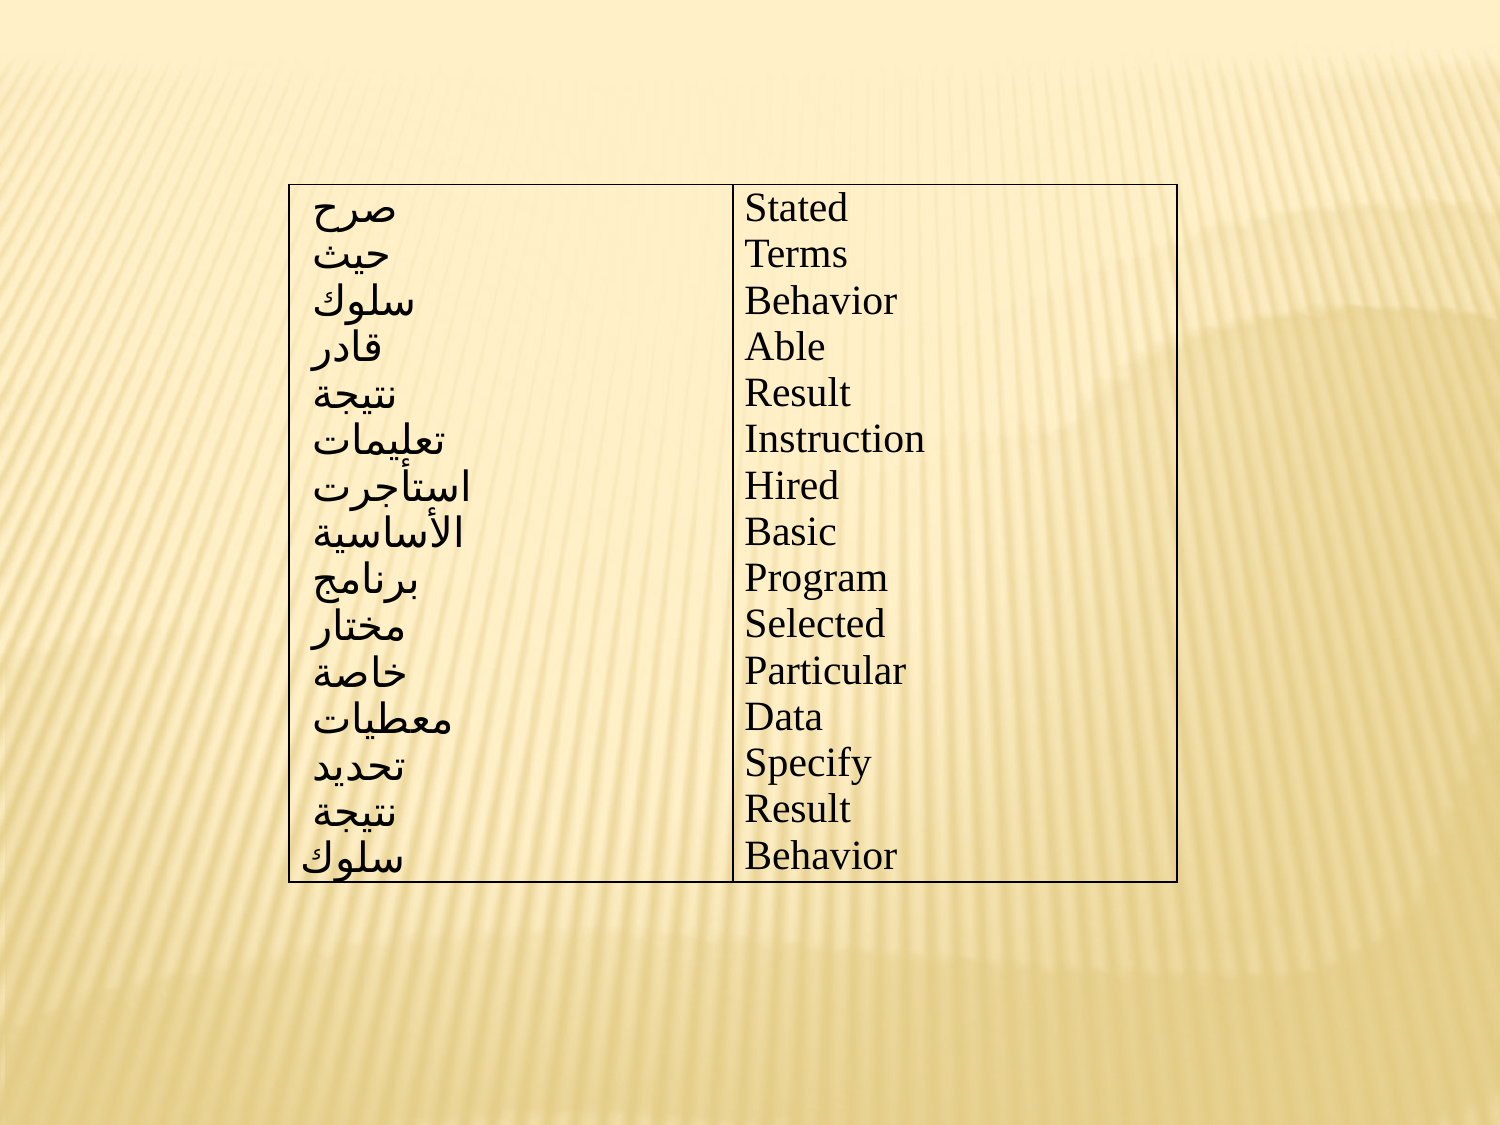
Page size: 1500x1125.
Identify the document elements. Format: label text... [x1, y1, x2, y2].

table_header صرح حيث سلوك قادر نتيجة تعليمات استأجرت الأساسية برنامج مختار خاصة معطيات تحديد نتيجة سلوك [290, 185, 732, 881]
table_header Stated Terms Behavior Able Result Instruction Hired Basic Program Selected Particular Data Specify Result Behavior [734, 185, 1176, 881]
